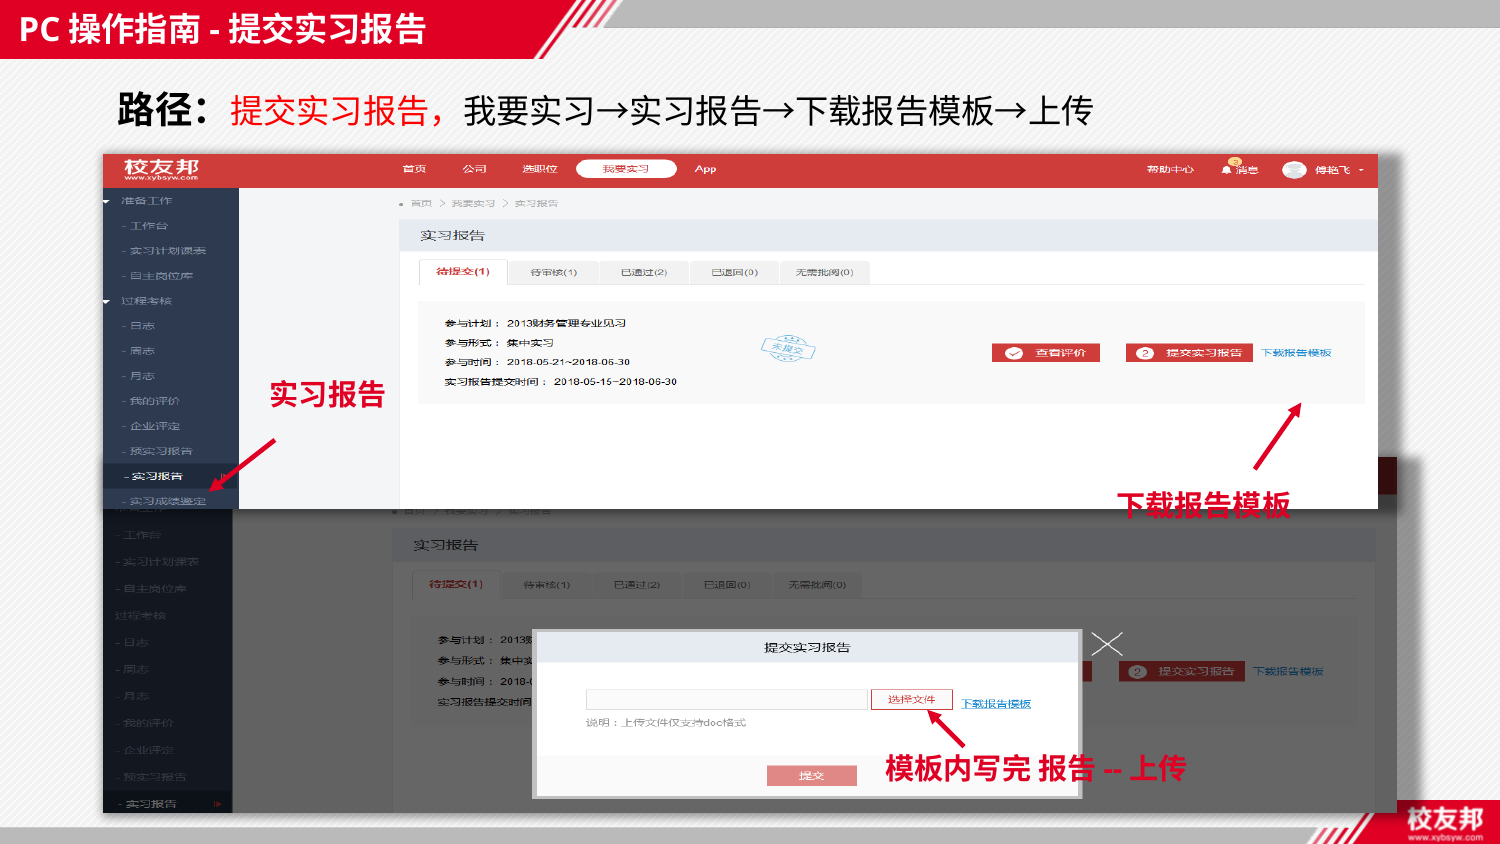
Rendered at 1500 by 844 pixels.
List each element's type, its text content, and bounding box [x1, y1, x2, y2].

picture [0, 0, 1500, 844]
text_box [1254, 402, 1302, 470]
text_box 路径：提交实习报告，我要实习→实习报告→下载报告模板→上传 [103, 56, 1480, 139]
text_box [208, 439, 275, 492]
text_box PC操作指南-提交实习报告 [2, 1, 569, 56]
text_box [927, 709, 964, 747]
